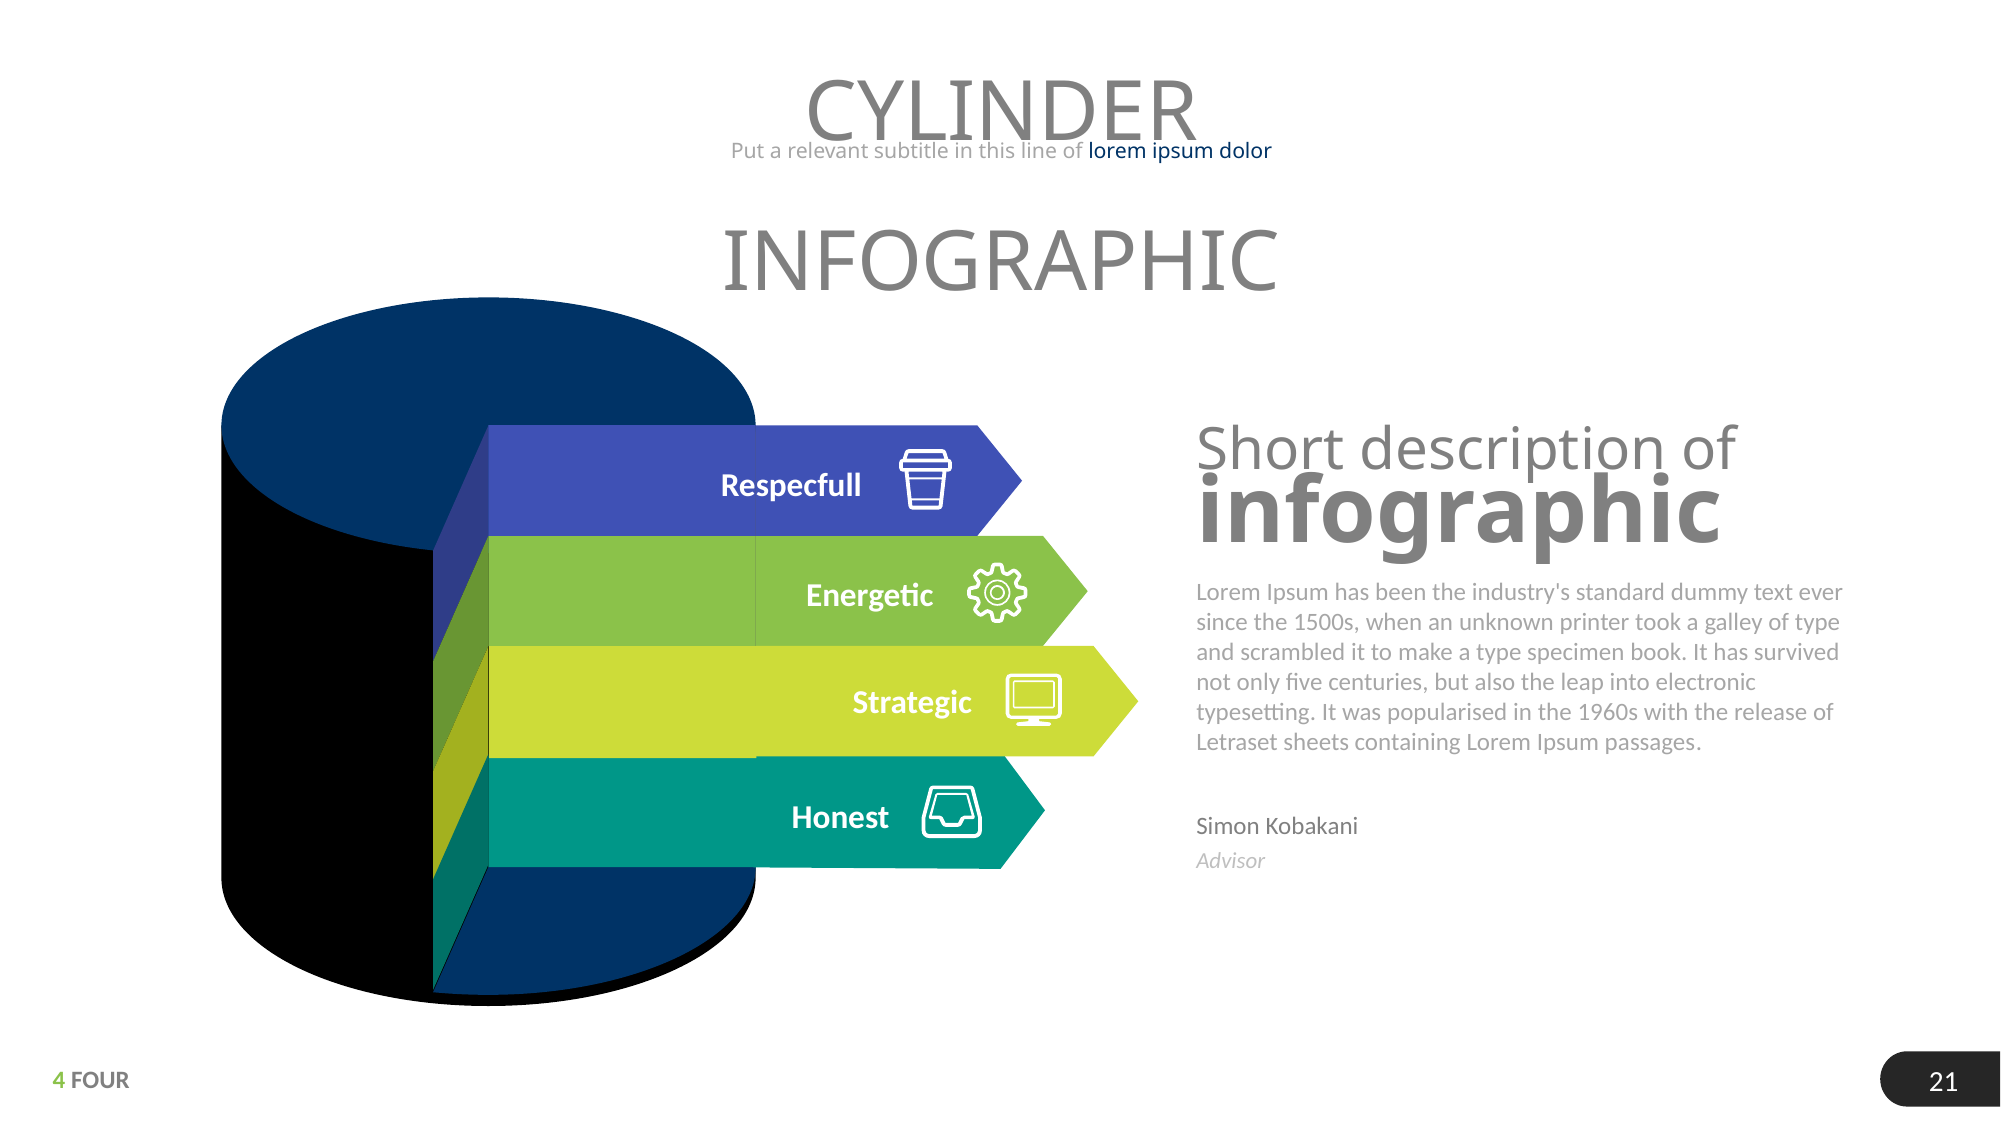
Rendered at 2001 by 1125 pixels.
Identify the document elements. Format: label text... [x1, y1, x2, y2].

text_box 21 [1867, 1055, 2000, 1105]
text_box [433, 536, 488, 769]
text_box Short description of infographic Lorem Ipsum has been the industry's standard dummy text ever since the 1500s, when an unknown printer took a galley of type and scrambled it to make a type specimen book. It has survived not only five centuries, but also the leap into electronic typesetting. It was popularised in the 1960s with the release of Letraset sheets containing Lorem Ipsum passages. Simon Kobakani Advisor [1181, 417, 1861, 902]
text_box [1005, 673, 1062, 726]
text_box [967, 562, 1028, 623]
text_box [221, 434, 756, 1007]
text_box [433, 426, 488, 659]
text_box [488, 535, 1088, 646]
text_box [489, 645, 1139, 759]
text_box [921, 785, 982, 839]
text_box [433, 754, 488, 991]
text_box Put a relevant subtitle in this line of lorem ipsum dolor [713, 118, 1290, 182]
text_box [433, 868, 756, 995]
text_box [488, 425, 1023, 536]
text_box CYLINDER INFOGRAPHIC [663, 0, 1340, 315]
text_box [433, 646, 489, 877]
text_box [221, 297, 756, 551]
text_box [488, 749, 1045, 869]
